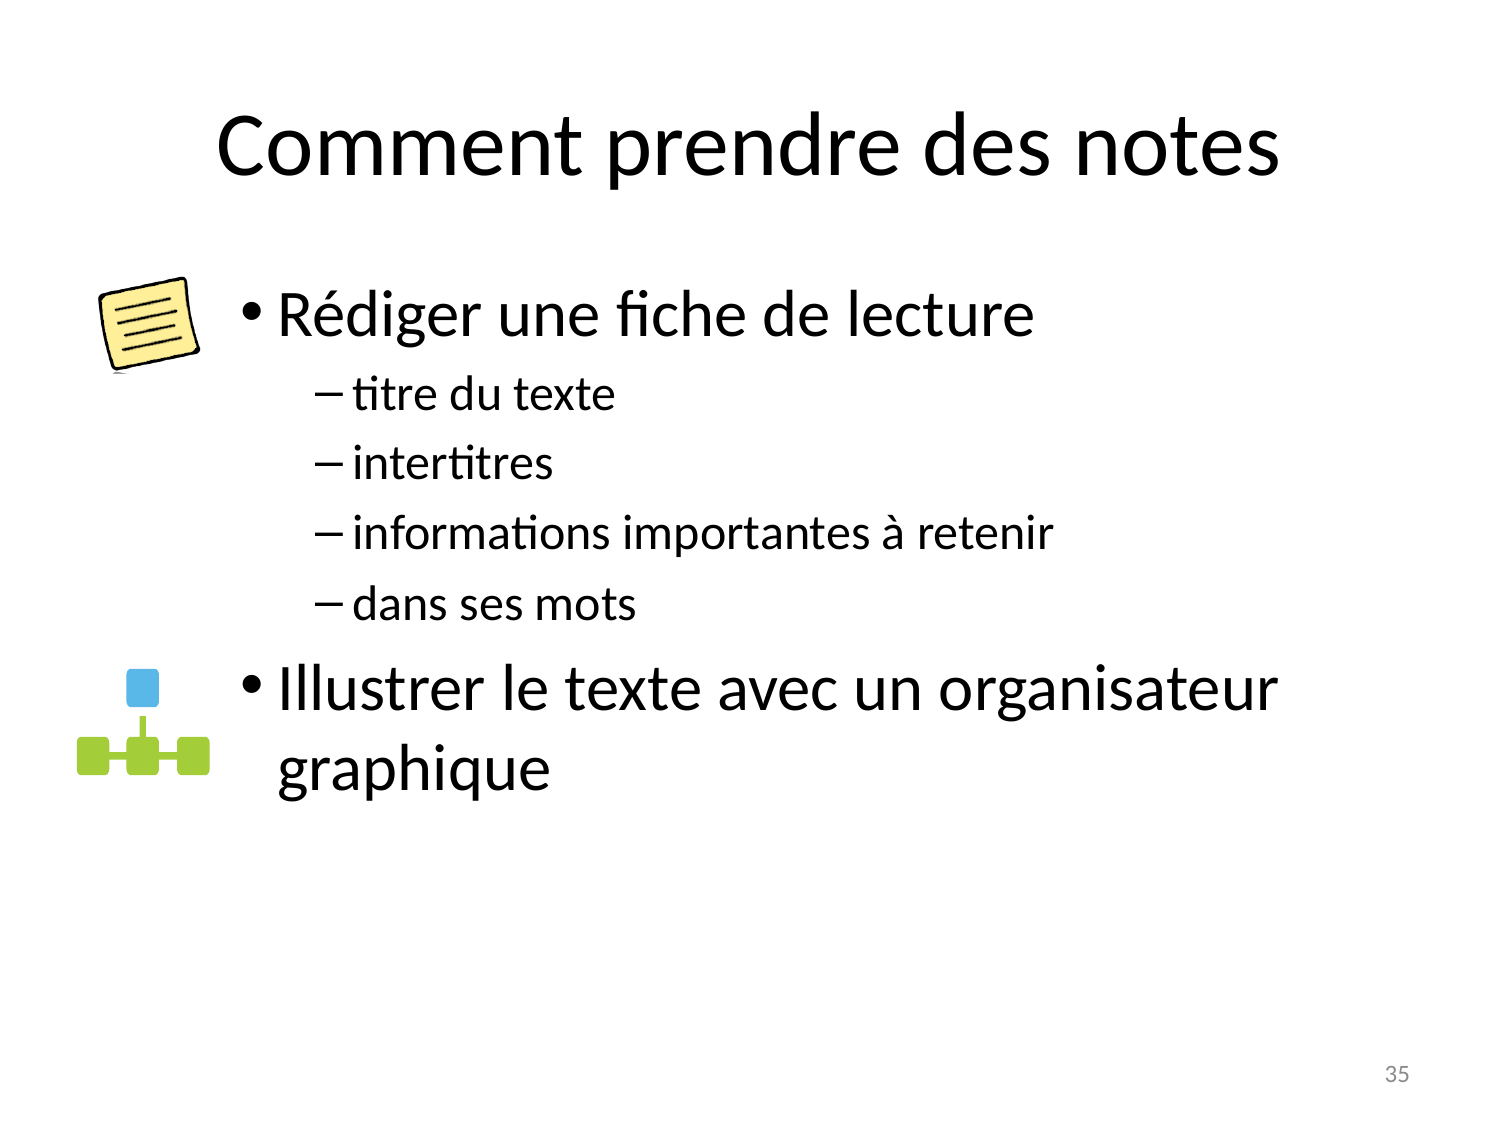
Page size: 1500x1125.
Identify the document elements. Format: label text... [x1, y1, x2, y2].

slide_number 35 [1074, 1042, 1425, 1103]
title Comment prendre des notes [75, 45, 1425, 233]
list Rédiger une fiche de lecture titre du texte intertitres informations importantes à retenir dans ses mots Illustrer le texte avec un organisateur graphique [75, 262, 1459, 1071]
picture [88, 266, 211, 374]
picture [76, 668, 210, 776]
